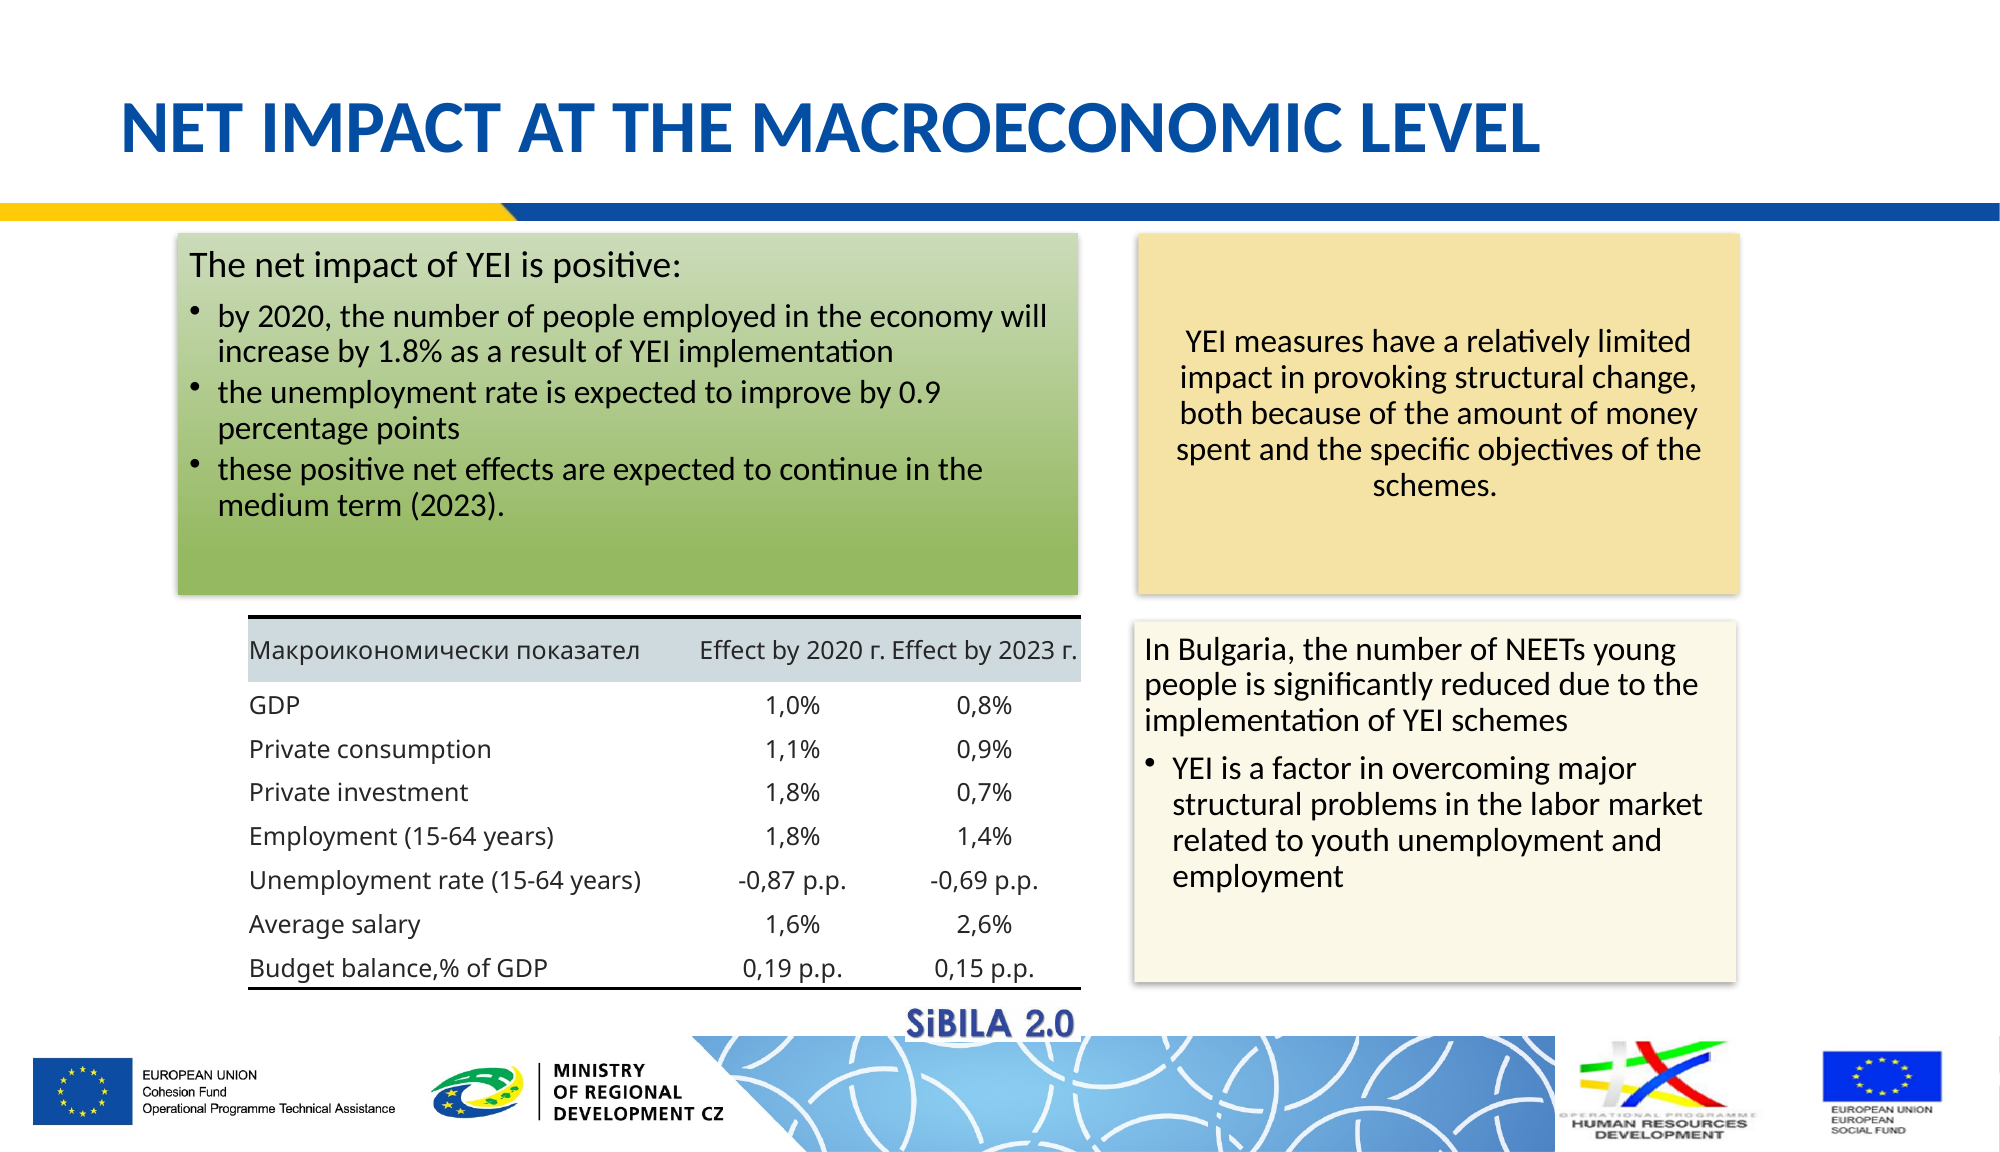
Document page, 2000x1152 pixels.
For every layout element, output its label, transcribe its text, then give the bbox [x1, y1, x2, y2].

title NET IMPACT AT THE MACROECONOMIC LEVEL [99, 46, 1900, 198]
picture [0, 993, 2000, 1152]
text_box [113, 233, 1805, 1017]
picture [0, 203, 2000, 221]
